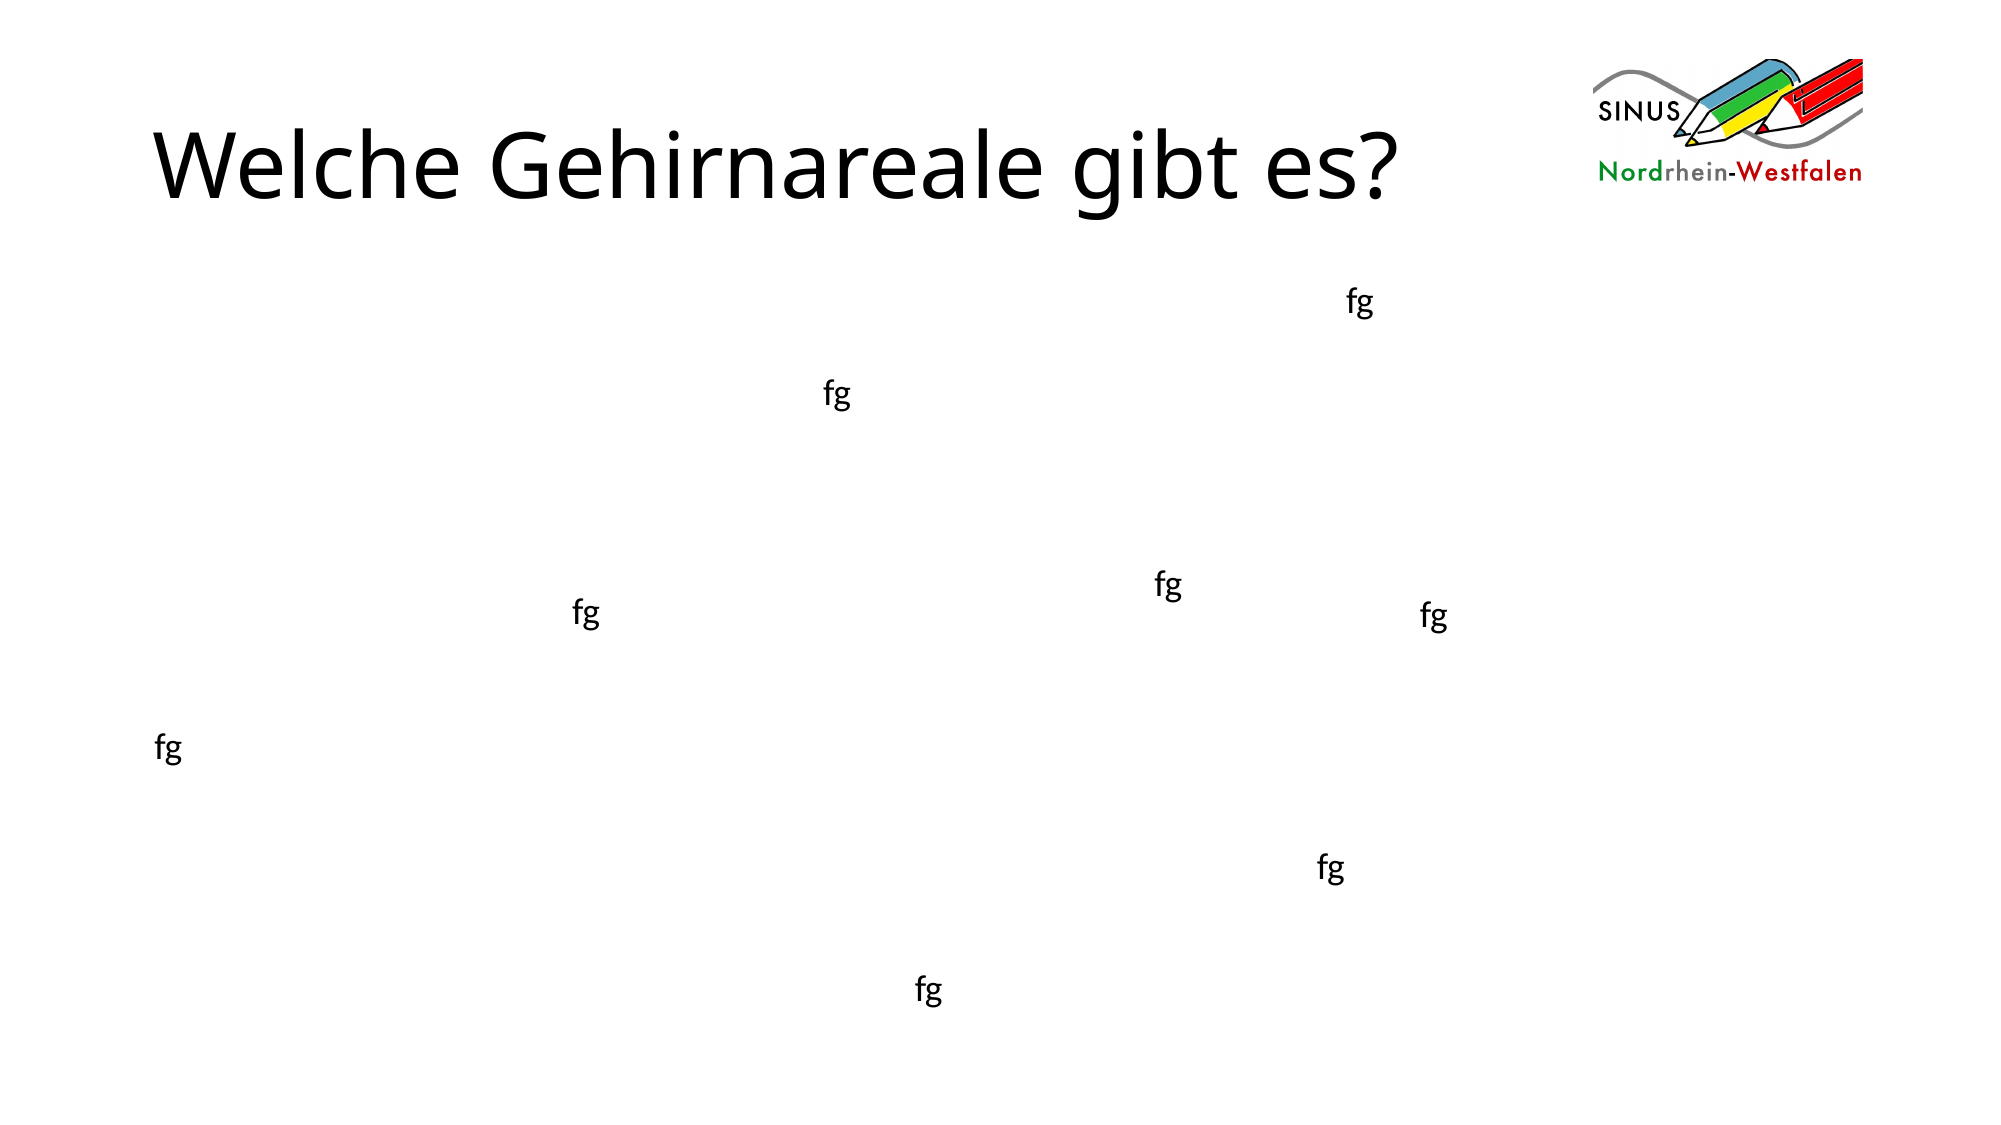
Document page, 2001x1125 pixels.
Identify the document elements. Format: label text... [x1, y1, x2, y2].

text_box fg [1302, 834, 1834, 895]
text_box fg [139, 714, 671, 775]
title Welche Gehirnareale gibt es? [137, 59, 1863, 278]
text_box fg [1331, 269, 1863, 329]
text_box fg [557, 579, 1089, 640]
text_box fg [899, 956, 1432, 1016]
text_box fg [1139, 552, 1671, 612]
text_box fg [808, 360, 1340, 421]
text_box fg [1405, 582, 1937, 643]
